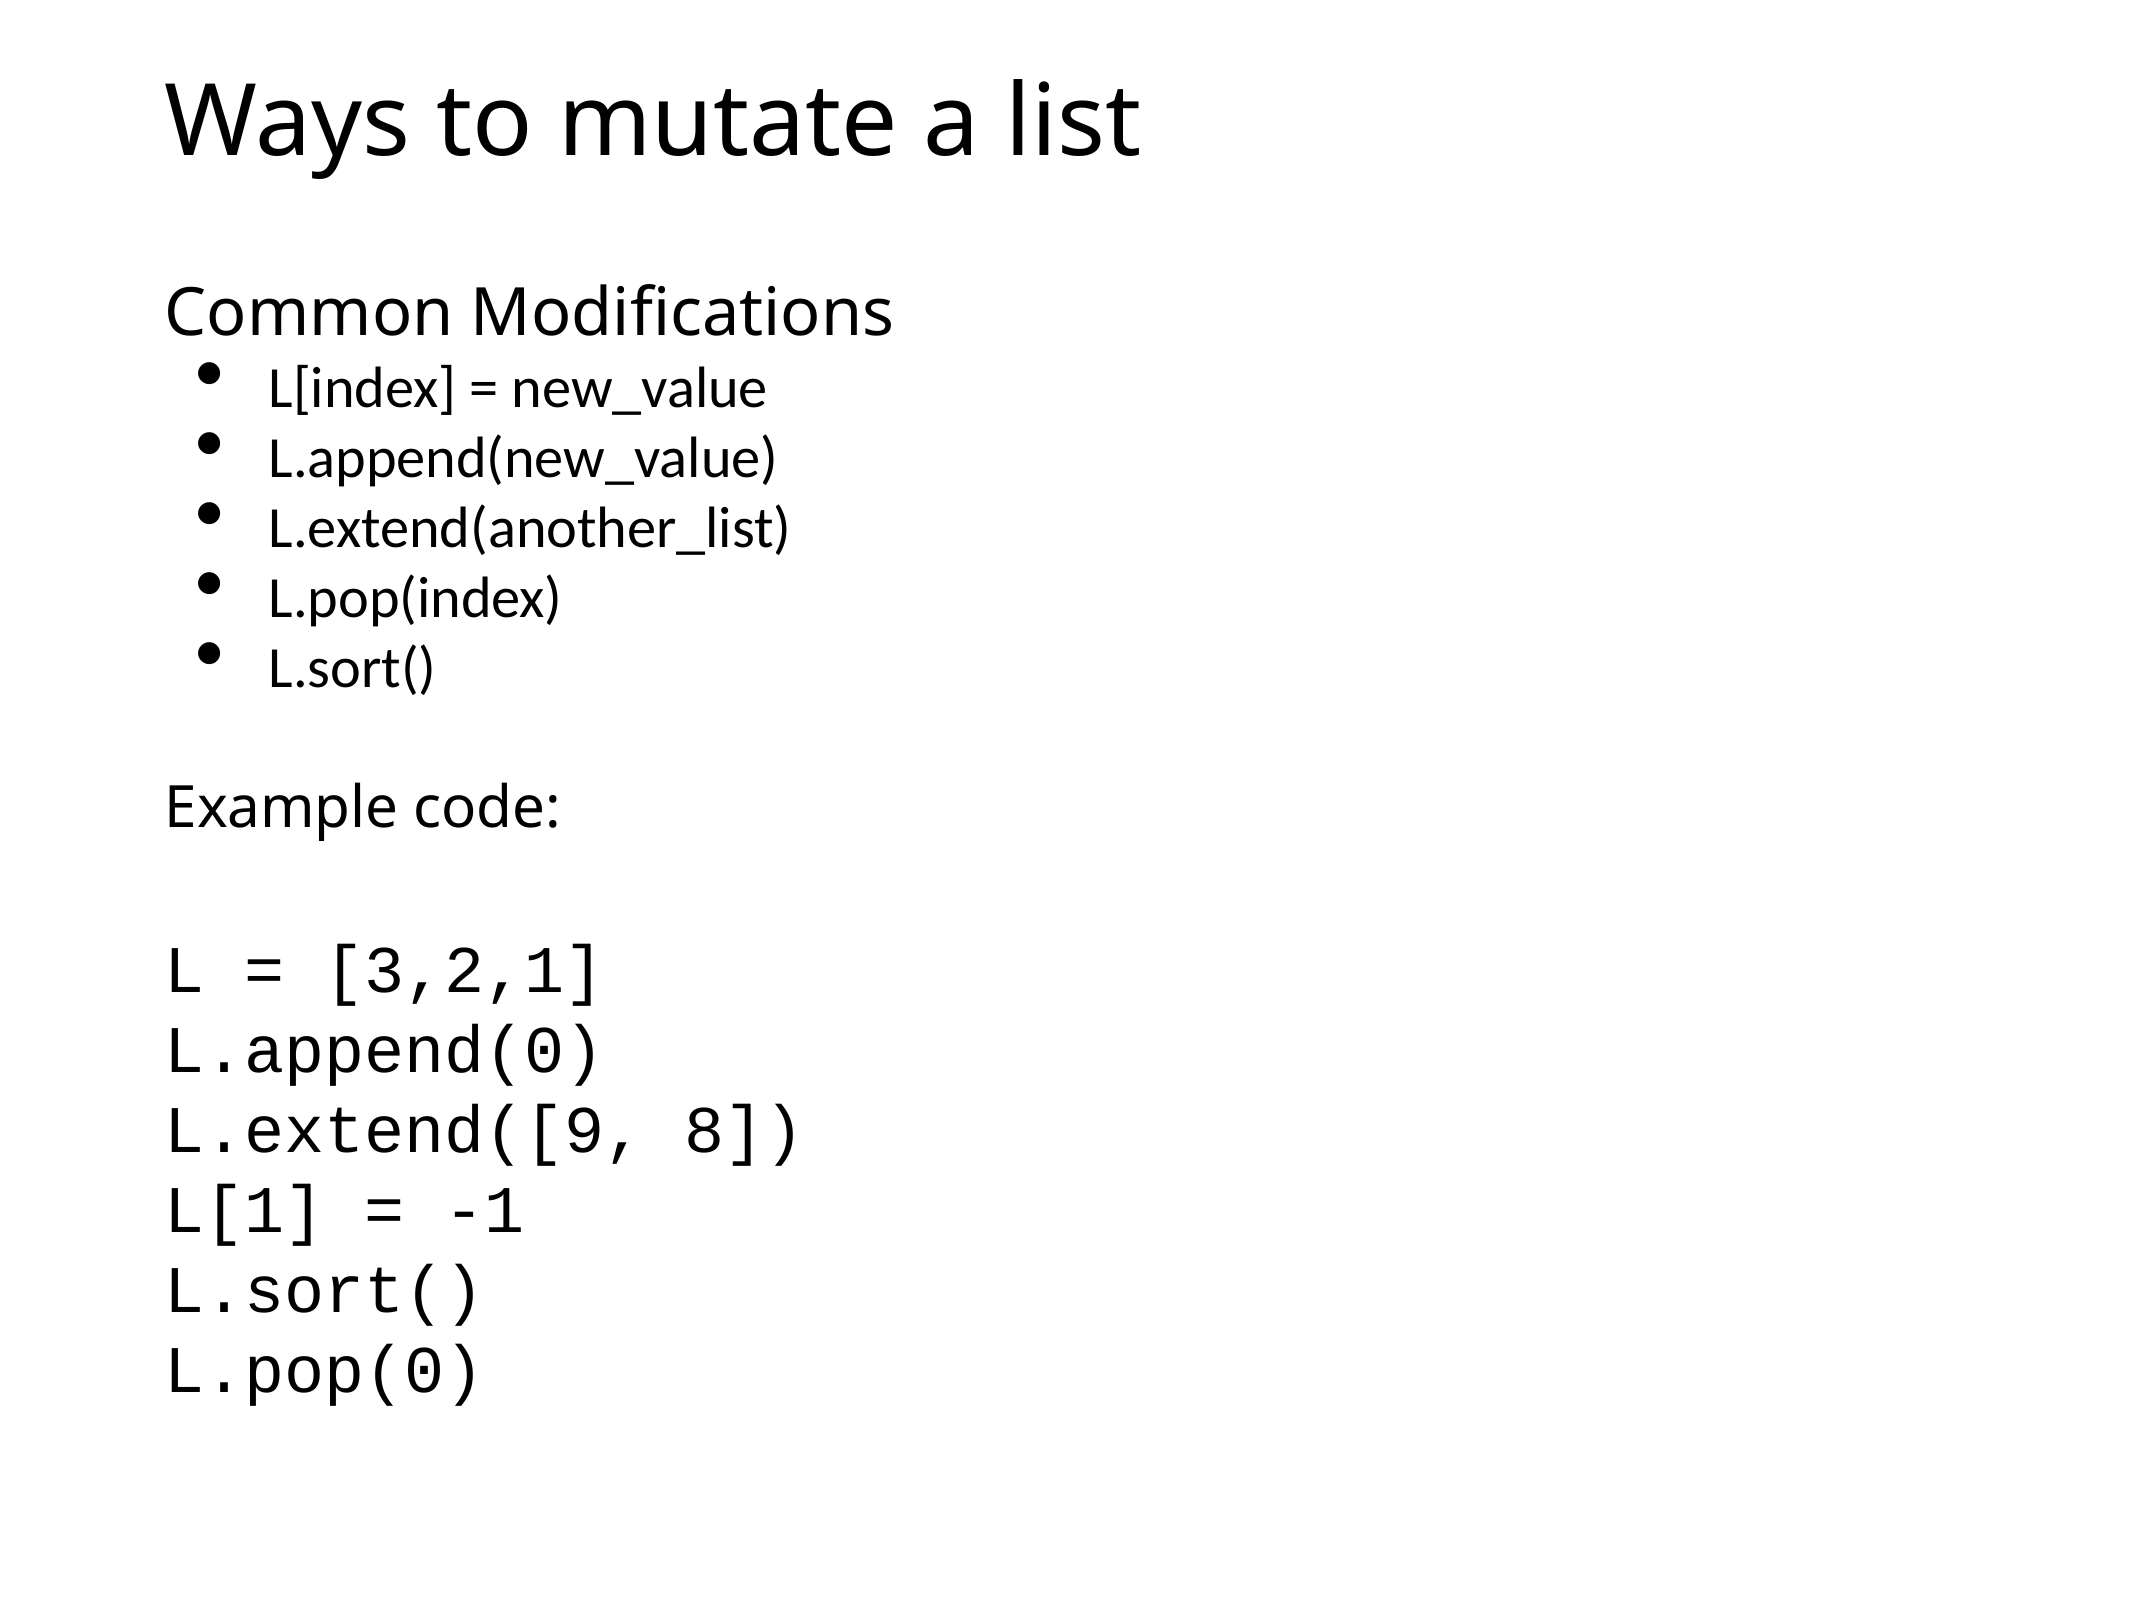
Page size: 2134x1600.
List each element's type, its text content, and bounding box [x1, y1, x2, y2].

title Ways to mutate a list [155, 41, 1978, 191]
list Common Modifications L[index] = new_value L.append(new_value) L.extend(another_list) L.pop(index) L.sort() Example code: L = [3,2,1] L.append(0) L.extend([9, 8]) L[1] = -1 L.sort() L.pop(0) [155, 259, 1978, 1529]
